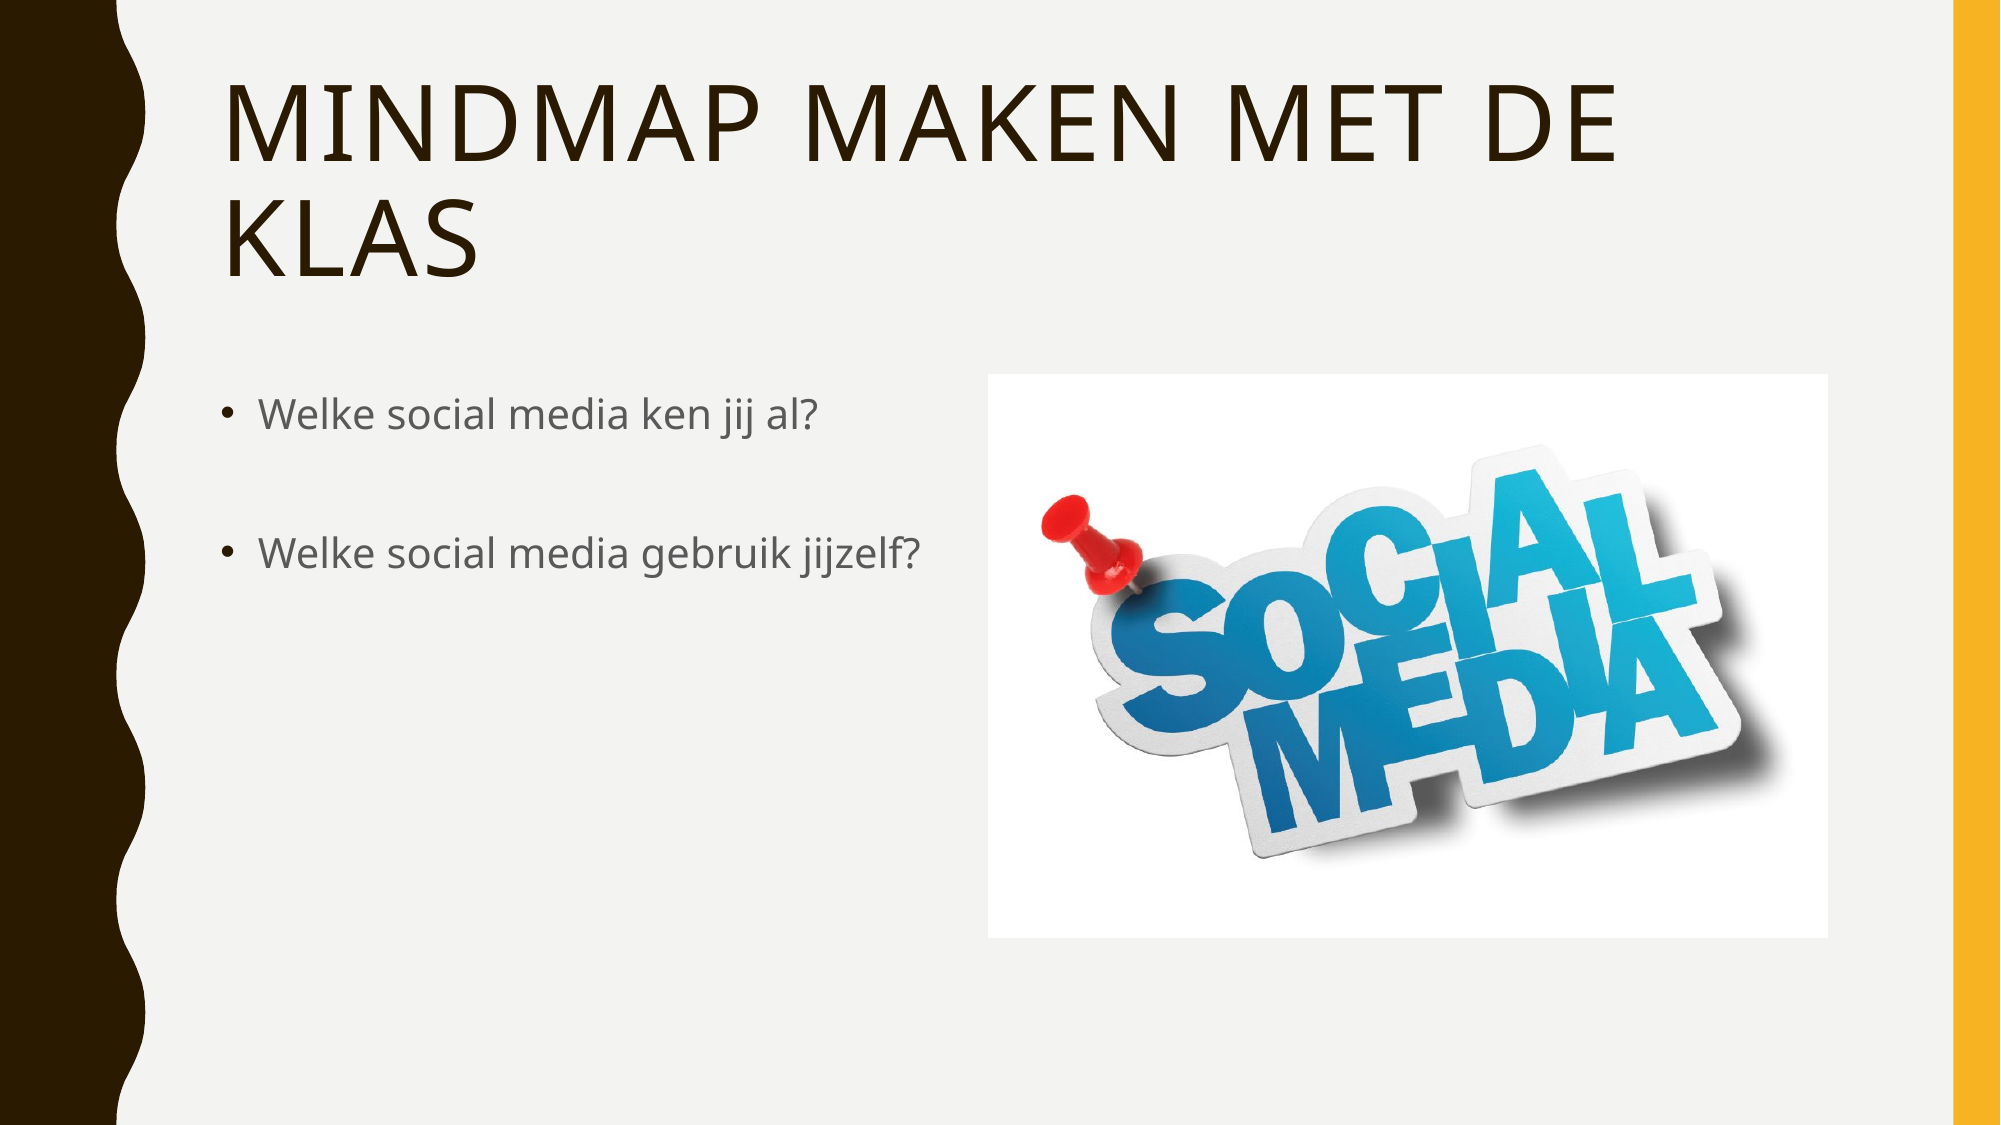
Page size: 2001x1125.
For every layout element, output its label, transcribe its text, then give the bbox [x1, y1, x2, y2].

list Welke social media ken jij al? Welke social media gebruik jijzelf? [205, 375, 1875, 965]
title Mindmap maken met de klas [205, 62, 1875, 308]
picture [988, 374, 1828, 939]
